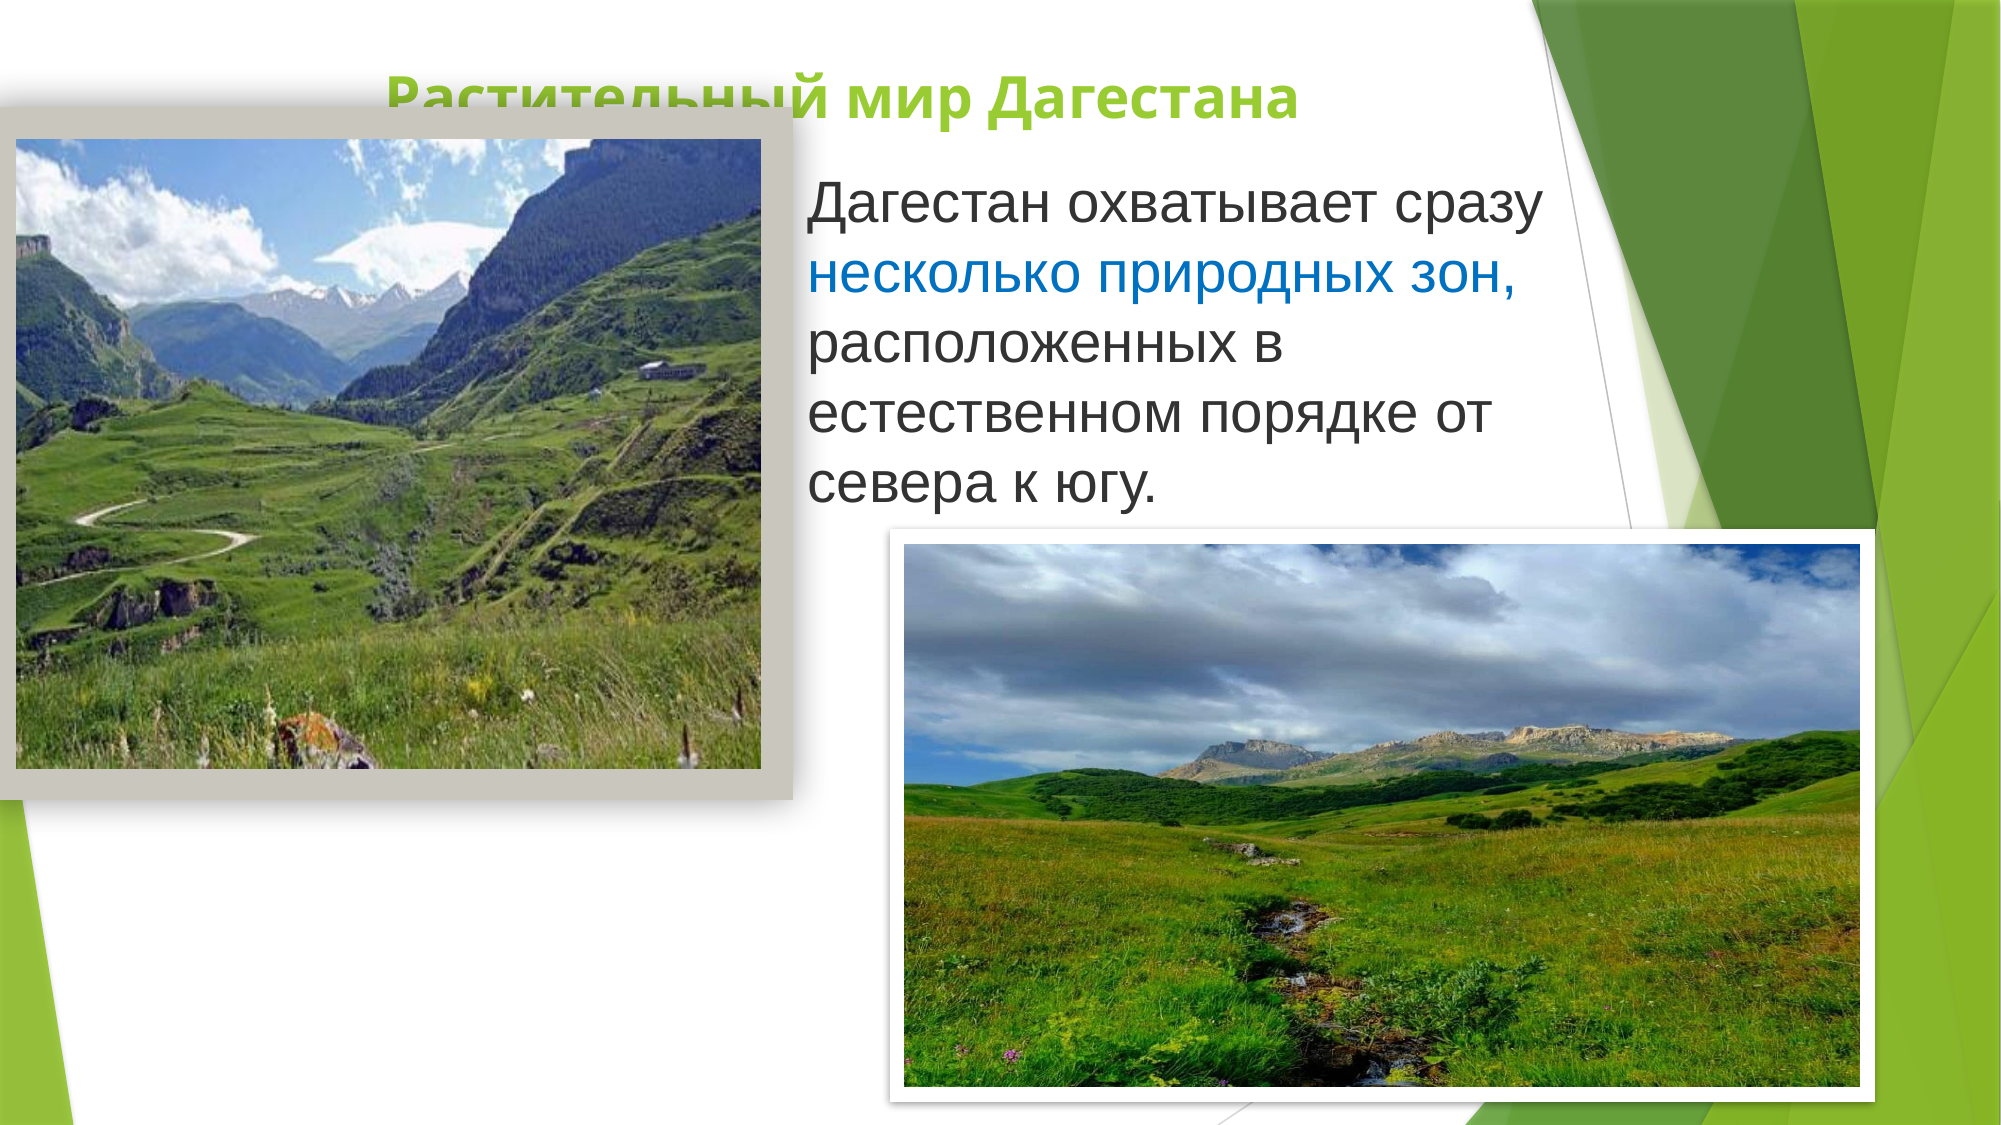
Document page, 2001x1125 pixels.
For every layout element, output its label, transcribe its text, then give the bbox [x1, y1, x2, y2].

picture [903, 542, 1861, 1088]
picture [15, 138, 762, 770]
text_box Растительный мир Дагестана [369, 47, 1496, 138]
text_box Дагестан охватывает сразу несколько природных зон, расположенных в естественном порядке от севера к югу. [792, 156, 1572, 522]
